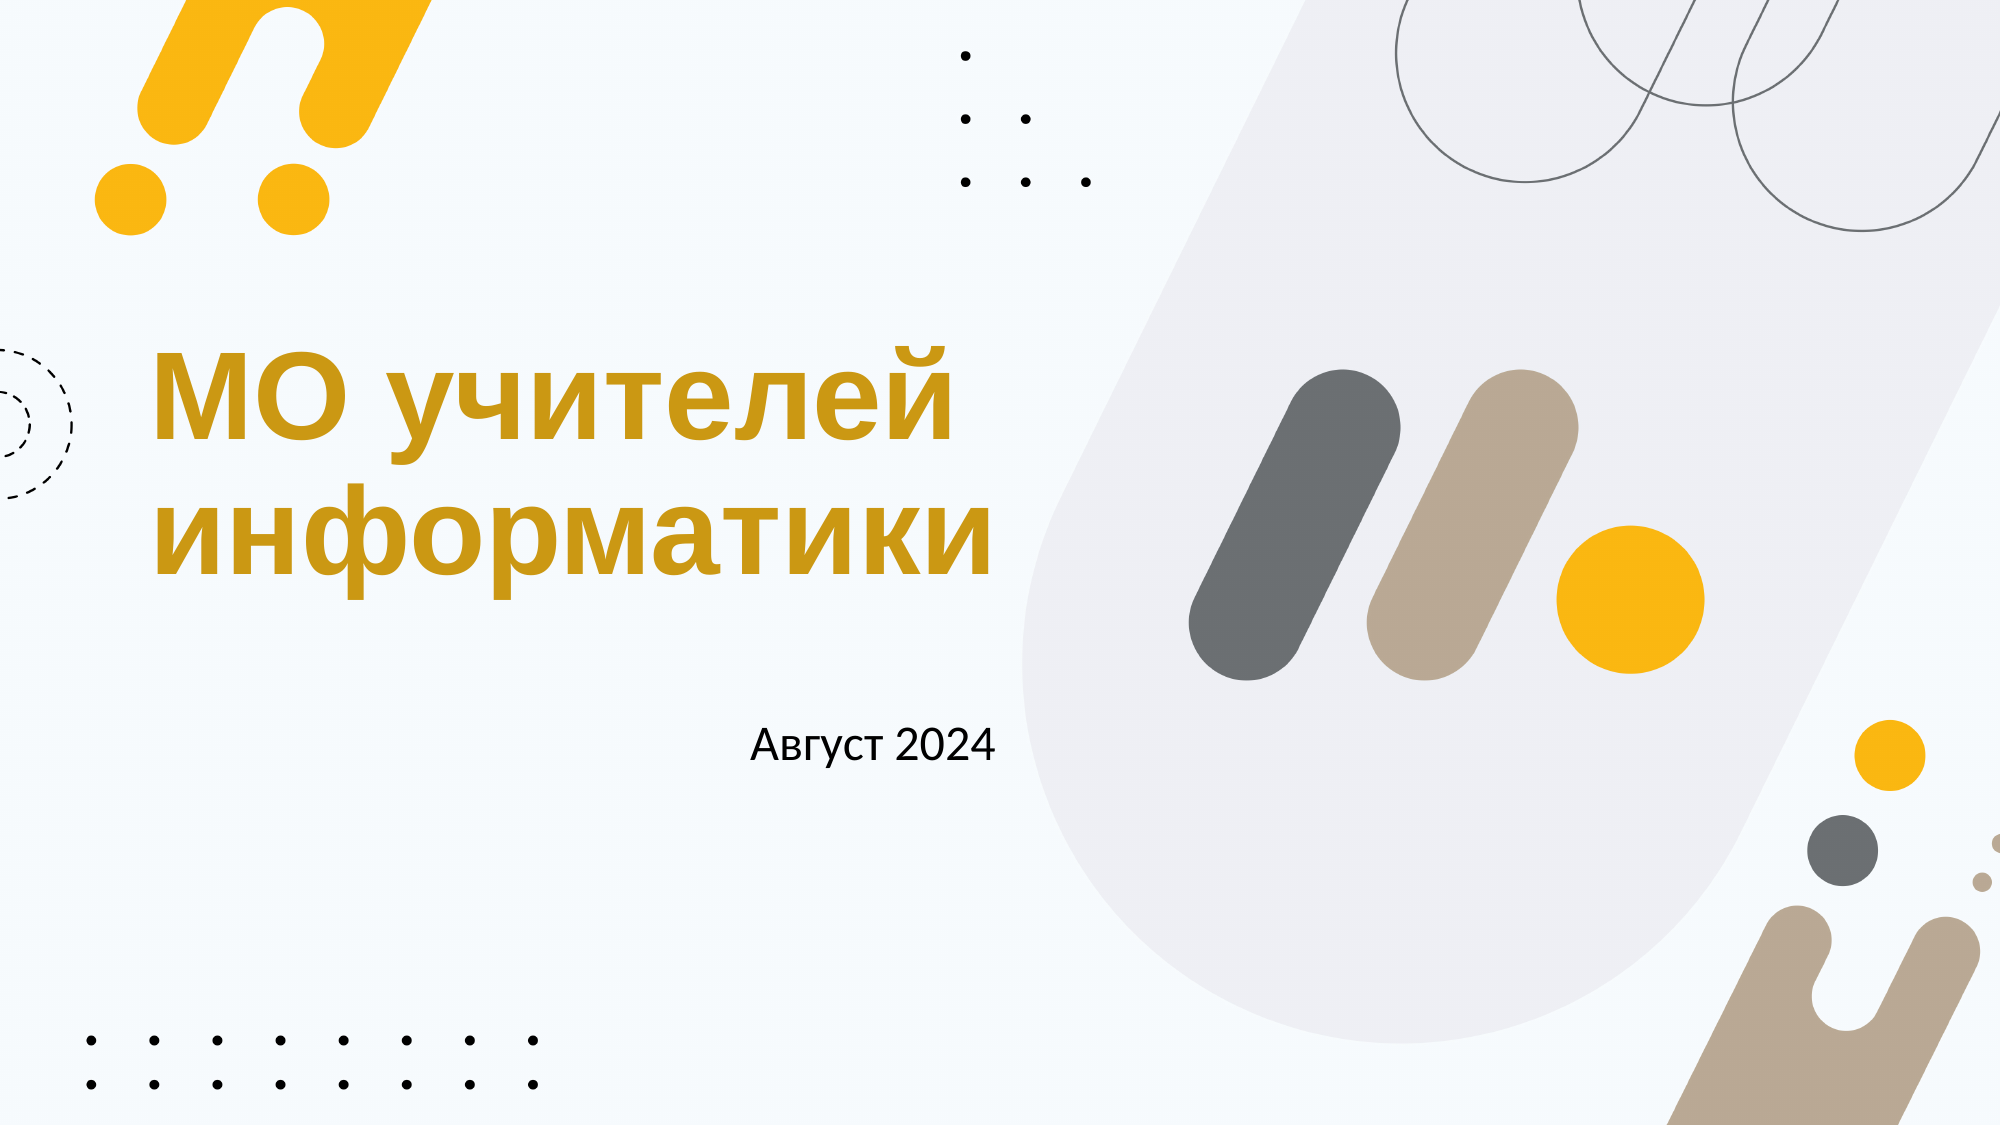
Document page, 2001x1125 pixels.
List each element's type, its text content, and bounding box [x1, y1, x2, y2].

title МО учителей информатики [134, 217, 1113, 609]
subtitle Август 2024 [32, 710, 1011, 982]
picture [0, 0, 2000, 1125]
